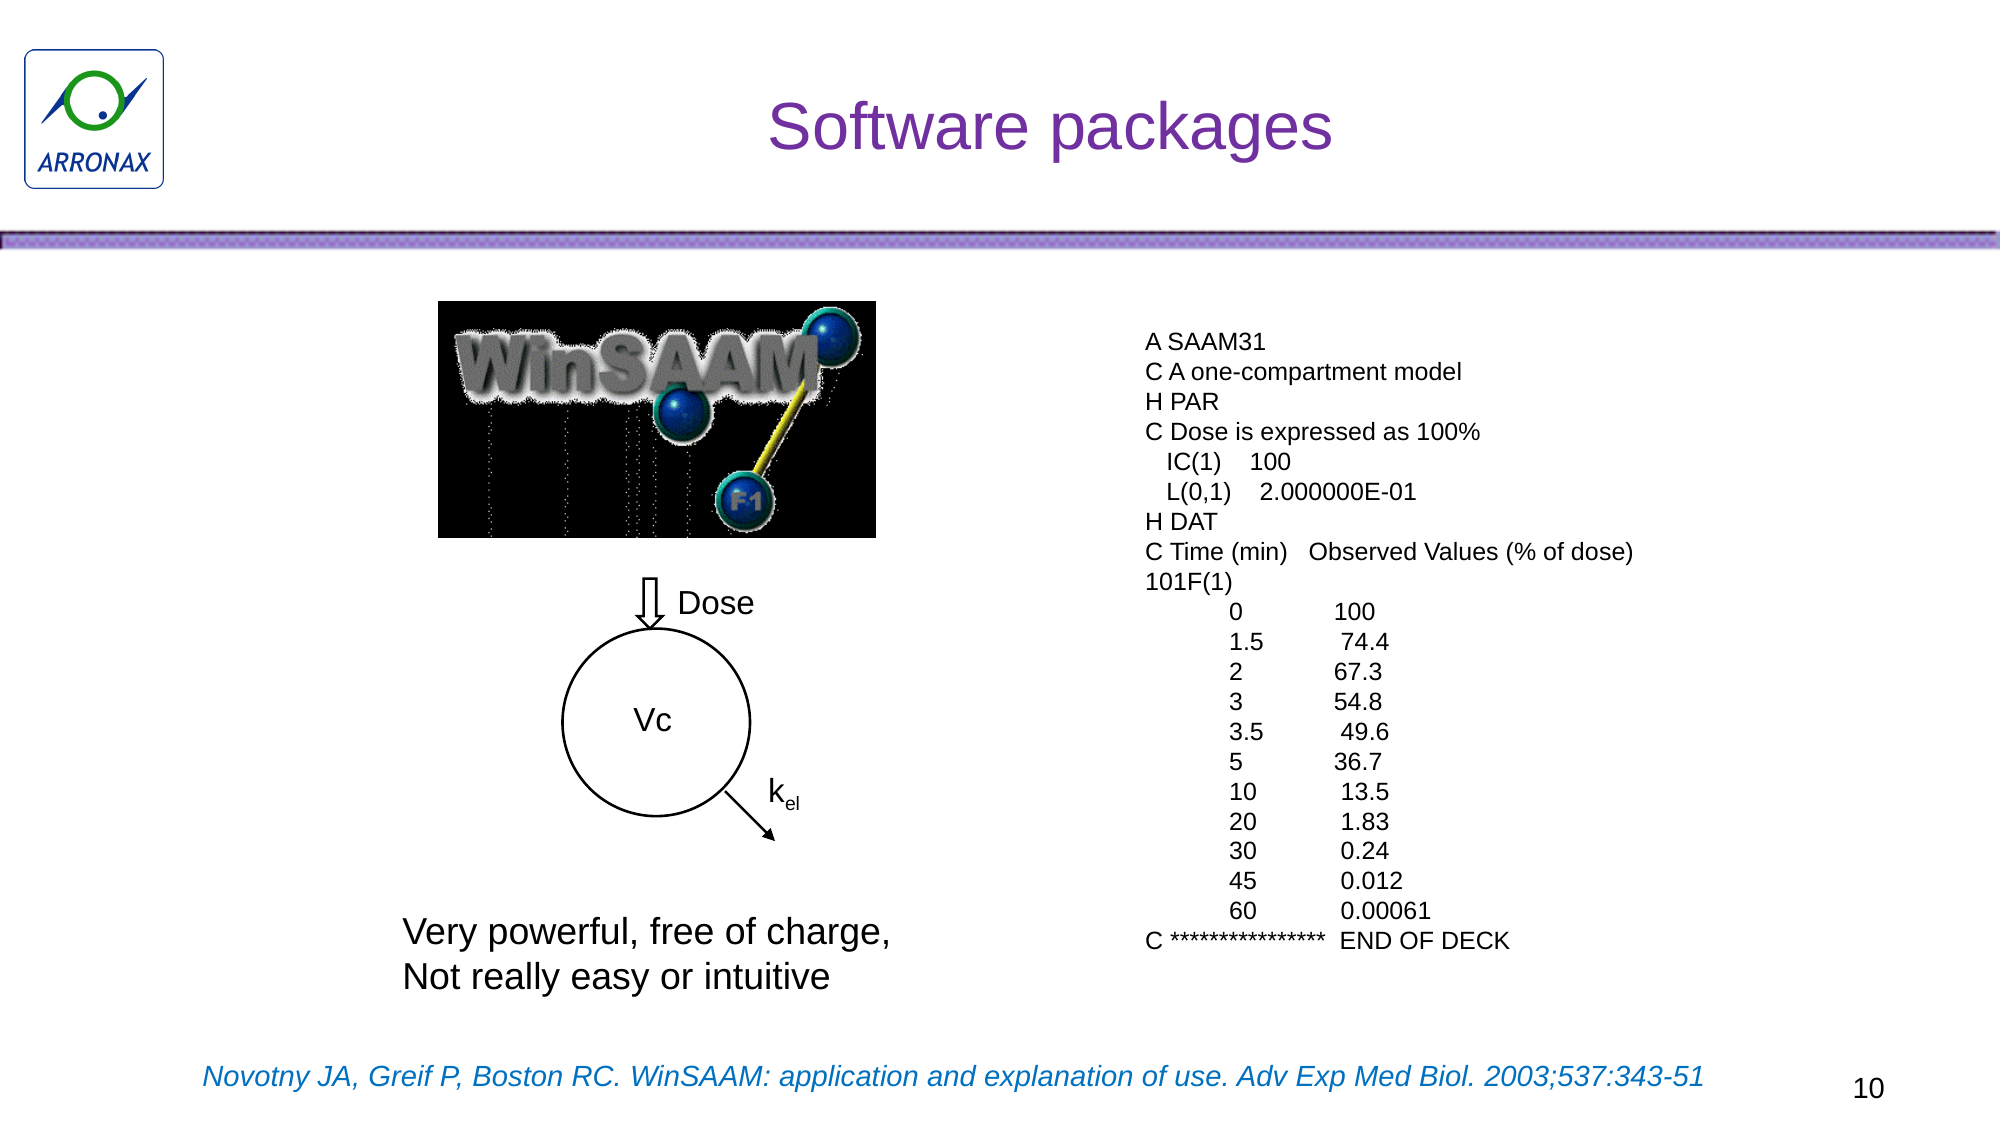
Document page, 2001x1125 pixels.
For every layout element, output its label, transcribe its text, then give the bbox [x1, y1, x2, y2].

text_box [755, 822, 775, 842]
picture [0, 225, 2000, 263]
text_box Vc [618, 691, 688, 746]
picture [437, 300, 876, 538]
title Software packages [202, 45, 1900, 200]
picture [24, 49, 164, 189]
text_box Dose [662, 574, 771, 629]
text_box Very powerful, free of charge, Not really easy or intuitive [387, 899, 925, 1005]
text_box Novotny JA, Greif P, Boston RC. WinSAAM: application and explanation of use. Adv Exp Med Biol. 2003;537:343-51 [187, 1049, 1775, 1100]
text_box A SAAM31 C A one-compartment model H PAR C Dose is expressed as 100% IC(1) 100 L(0,1) 2.000000E-01 H DAT C Time (min) Observed Values (% of dose) 101F(1) 0 100 1.5 74.4 2 67.3 3 54.8 3.5 49.6 5 36.7 10 13.5 20 1.83 30 0.24 45 0.012 60 0.00061 C **************** END OF DECK [1130, 318, 1650, 962]
text_box kel [753, 761, 815, 822]
slide_number 10 [1433, 1061, 1901, 1113]
text_box [562, 628, 751, 817]
text_box [637, 578, 662, 629]
